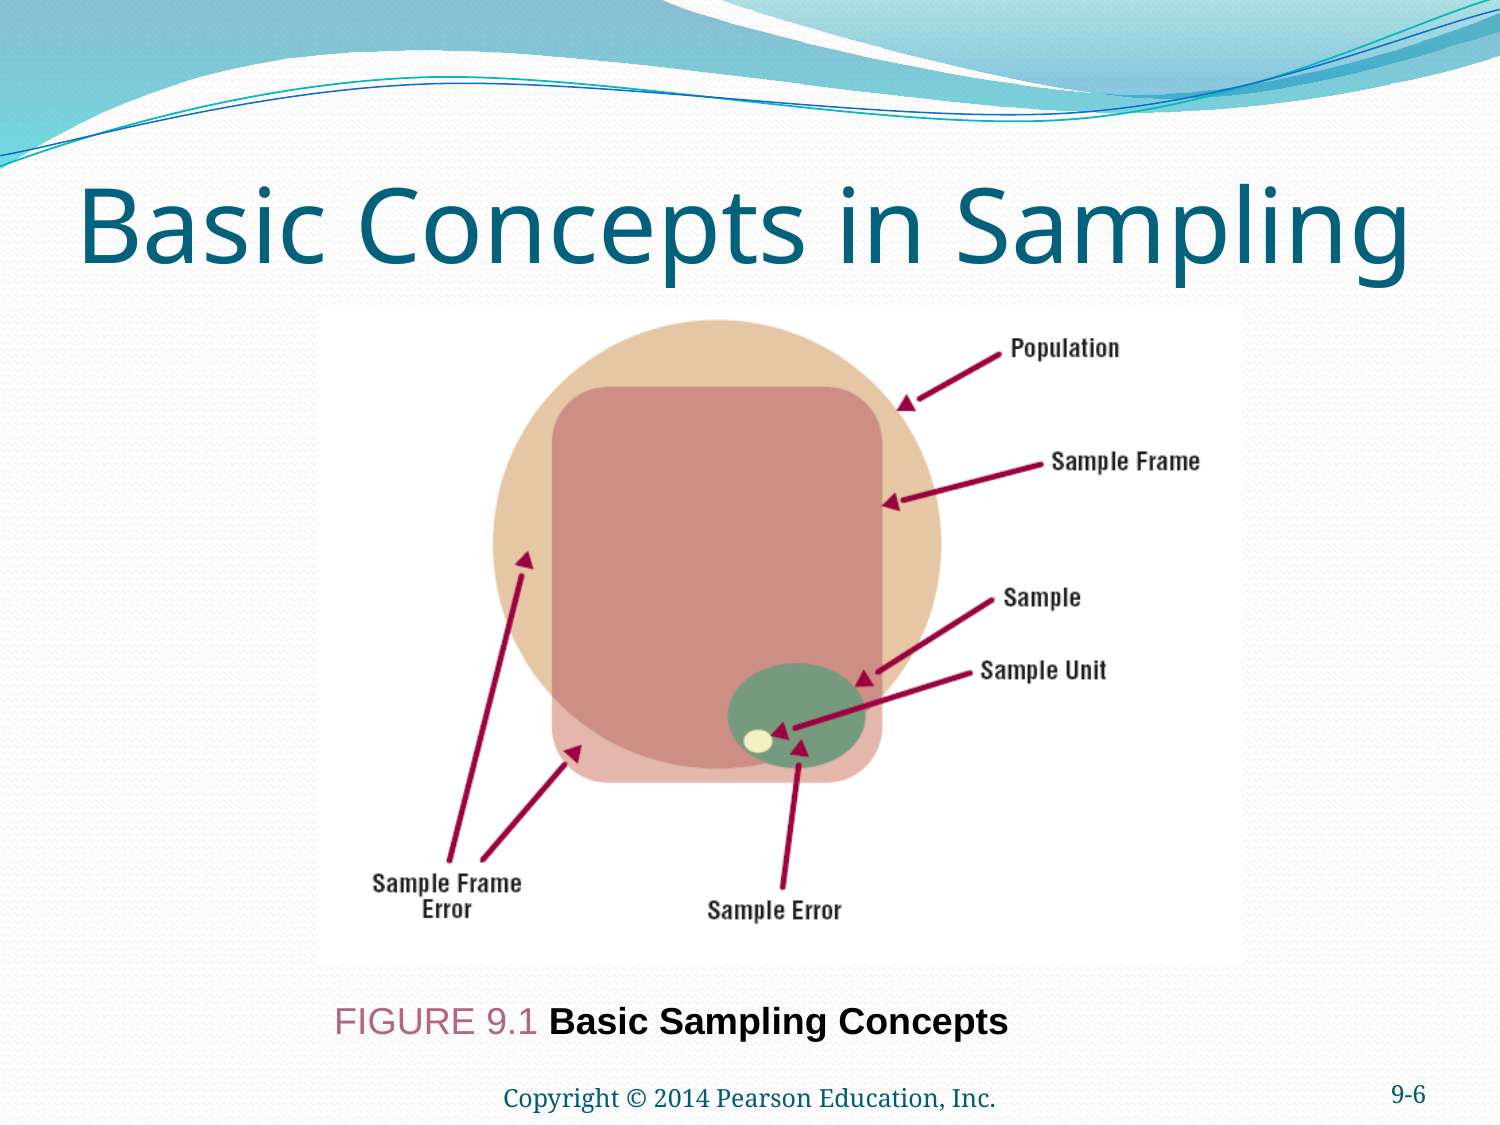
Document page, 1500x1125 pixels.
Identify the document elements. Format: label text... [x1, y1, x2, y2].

title Basic Concepts in Sampling [74, 115, 1426, 285]
text_box FIGURE 9.1 Basic Sampling Concepts [319, 989, 1025, 1049]
picture [318, 306, 1242, 965]
